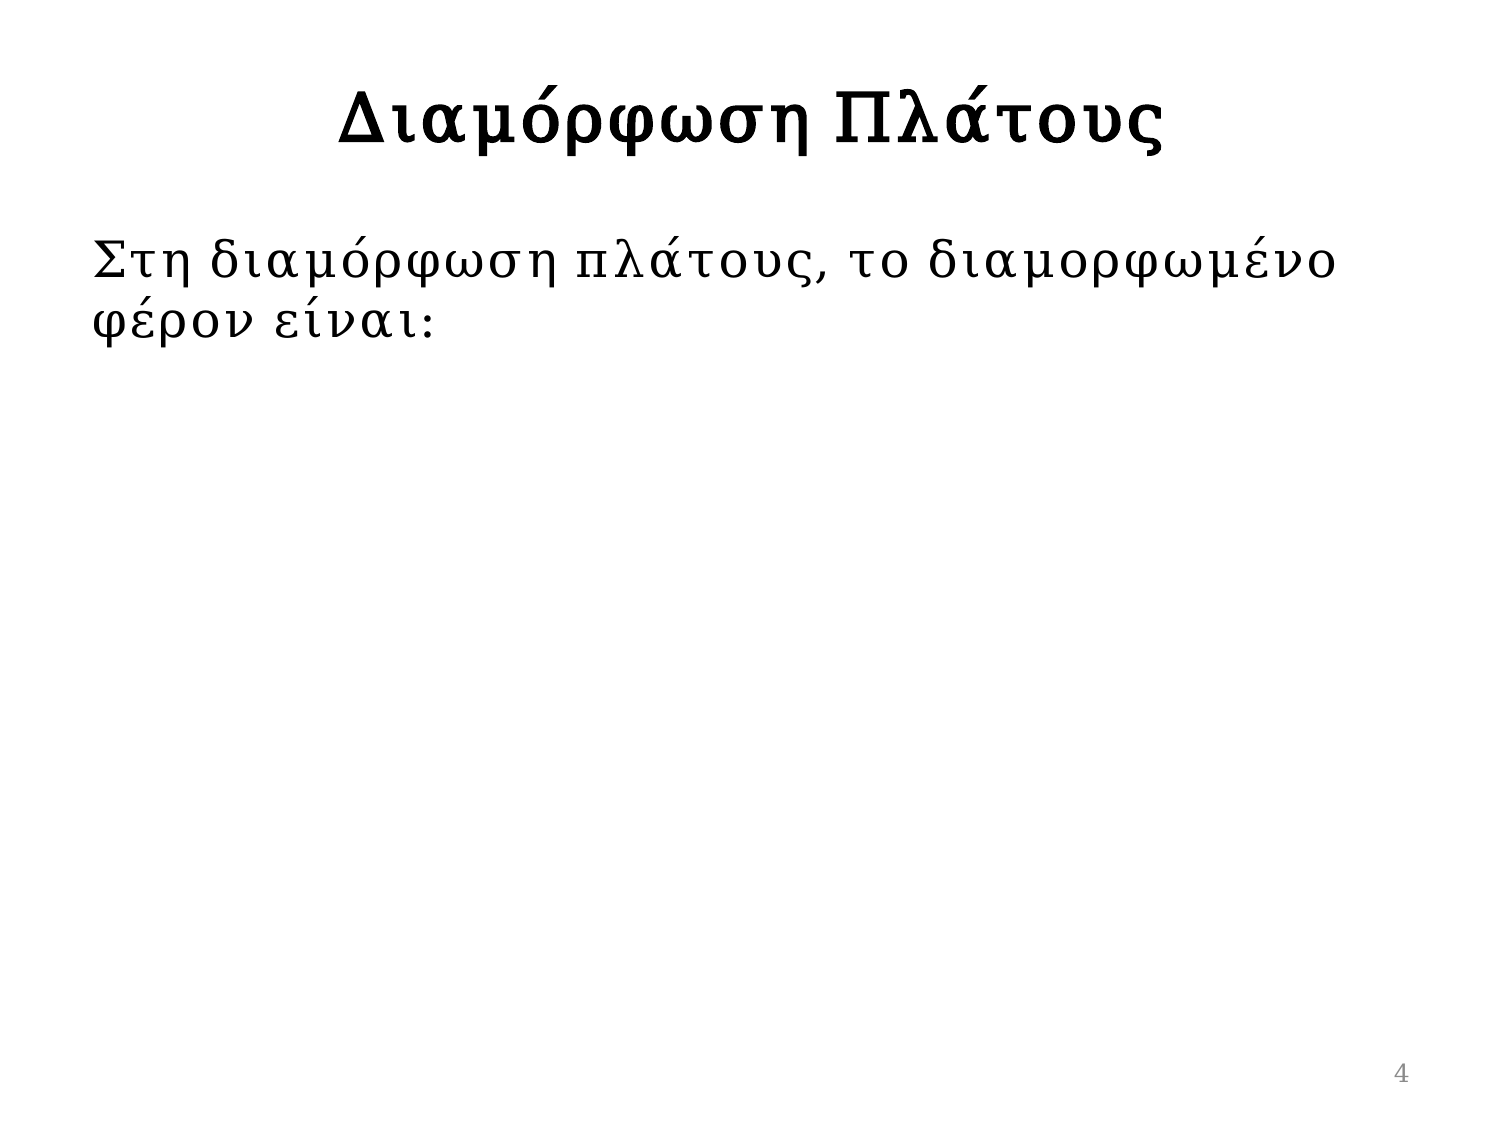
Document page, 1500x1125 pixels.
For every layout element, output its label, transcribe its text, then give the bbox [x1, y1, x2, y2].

title Διαμόρφωση Πλάτους [75, 20, 1425, 209]
slide_number 4 [1222, 1042, 1425, 1103]
